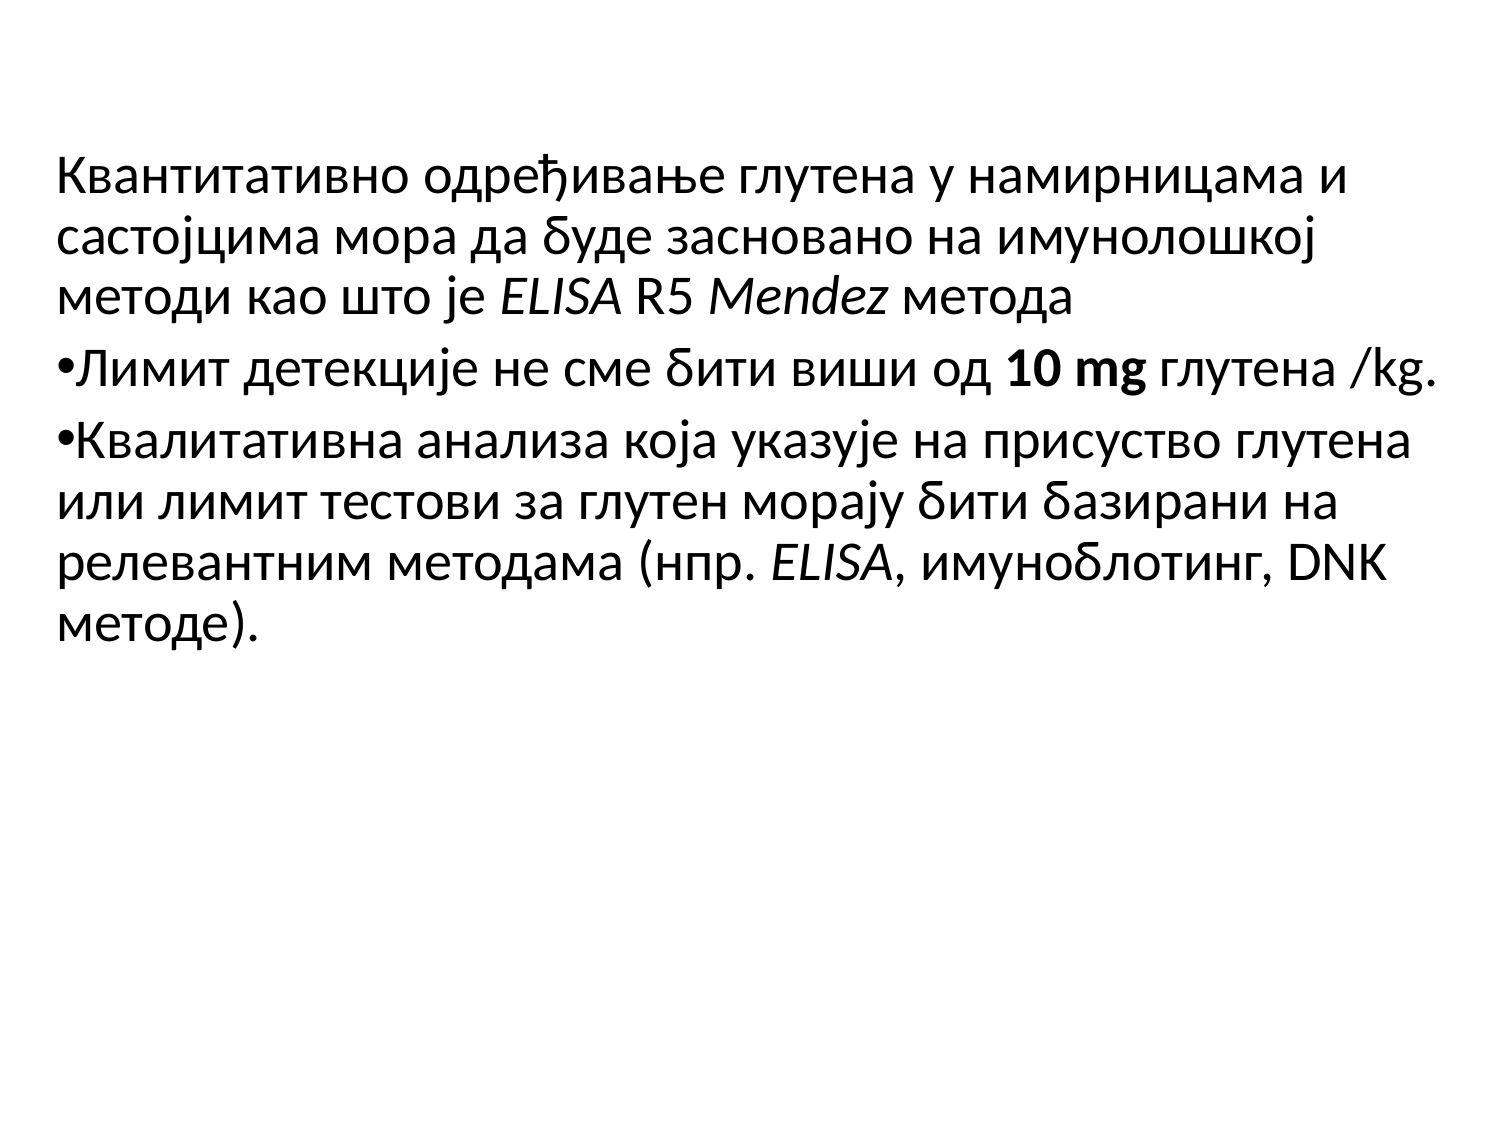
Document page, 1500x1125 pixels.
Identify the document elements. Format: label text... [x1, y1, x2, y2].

list Квантитативно одређивање глутена у намирницама и састојцима мора да буде засновано на имунолошкој методи као што је ELISA R5 Mendez метода Лимит детекције не сме бити виши од 10 mg глутена /kg. Квалитативна анализа која указује на присуство глутена или лимит тестови за глутен морају бити базирани на релевантним методама (нпр. ELISA, имуноблотинг, DNK методе). [40, 137, 1471, 1118]
